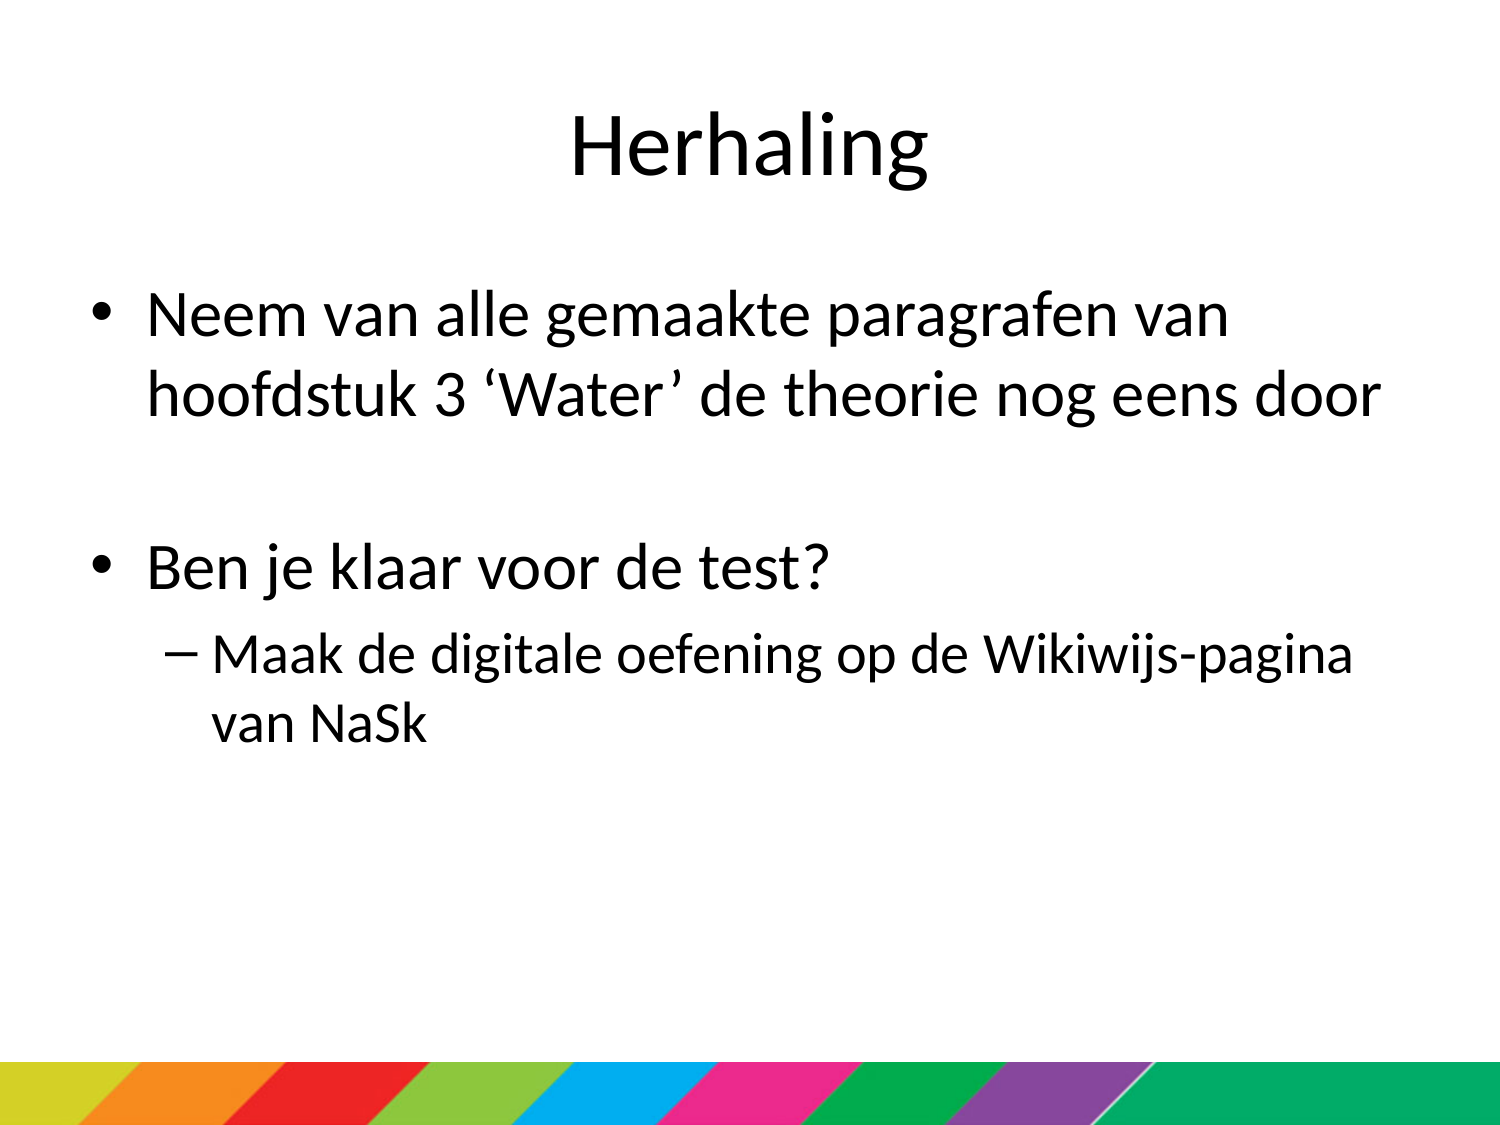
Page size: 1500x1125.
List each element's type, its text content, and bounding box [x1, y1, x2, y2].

picture [656, 1062, 1500, 1125]
list Neem van alle gemaakte paragrafen van hoofdstuk 3 ‘Water’ de theorie nog eens door Ben je klaar voor de test? Maak de digitale oefening op de Wikiwijs-pagina van NaSk [75, 262, 1425, 1005]
picture [0, 1062, 574, 1125]
title Herhaling [75, 45, 1425, 233]
